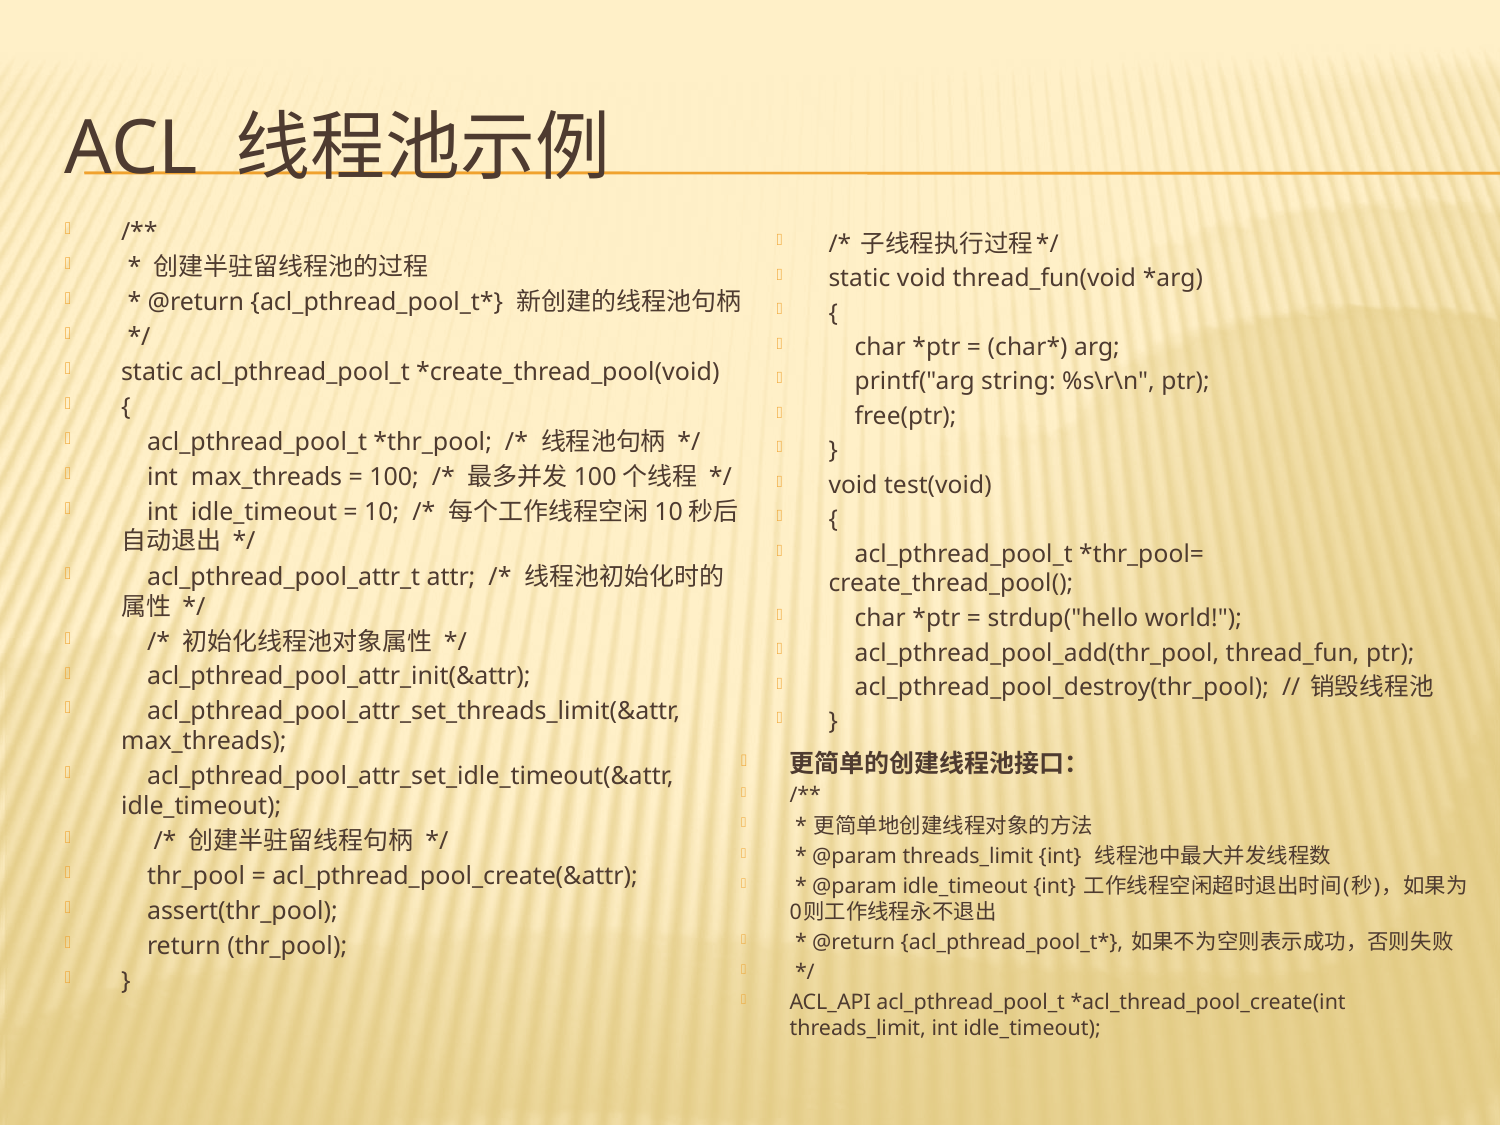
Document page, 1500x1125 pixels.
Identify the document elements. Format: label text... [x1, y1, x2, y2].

title Acl 线程池示例 [50, 75, 1475, 213]
text_box 更简单的创建线程池接口： /** * 更简单地创建线程对象的方法 * @param threads_limit {int} 线程池中最大并发线程数 * @param idle_timeout {int} 工作线程空闲超时退出时间(秒)，如果为0则工作线程永不退出 * @return {acl_pthread_pool_t*}, 如果不为空则表示成功，否则失败 */ ACL_API acl_pthread_pool_t *acl_thread_pool_create(int threads_limit, int idle_timeout); [726, 739, 1495, 1083]
text_box /* 子线程执行过程*/ static void thread_fun(void *arg) { char *ptr = (char*) arg; printf("arg string: %s\r\n", ptr); free(ptr); } void test(void) { acl_pthread_pool_t *thr_pool= create_thread_pool(); char *ptr = strdup("hello world!"); acl_pthread_pool_add(thr_pool, thread_fun, ptr); acl_pthread_pool_destroy(thr_pool); // 销毁线程池 } [761, 219, 1471, 739]
list /** * 创建半驻留线程池的过程 * @return {acl_pthread_pool_t*} 新创建的线程池句柄 */ static acl_pthread_pool_t *create_thread_pool(void) { acl_pthread_pool_t *thr_pool; /* 线程池句柄 */ int max_threads = 100; /* 最多并发100个线程 */ int idle_timeout = 10; /* 每个工作线程空闲10秒后自动退出 */ acl_pthread_pool_attr_t attr; /* 线程池初始化时的属性 */ /* 初始化线程池对象属性 */ acl_pthread_pool_attr_init(&attr); acl_pthread_pool_attr_set_threads_limit(&attr, max_threads); acl_pthread_pool_attr_set_idle_timeout(&attr, idle_timeout); /* 创建半驻留线程句柄 */ thr_pool = acl_pthread_pool_create(&attr); assert(thr_pool); return (thr_pool); } [50, 208, 762, 1071]
